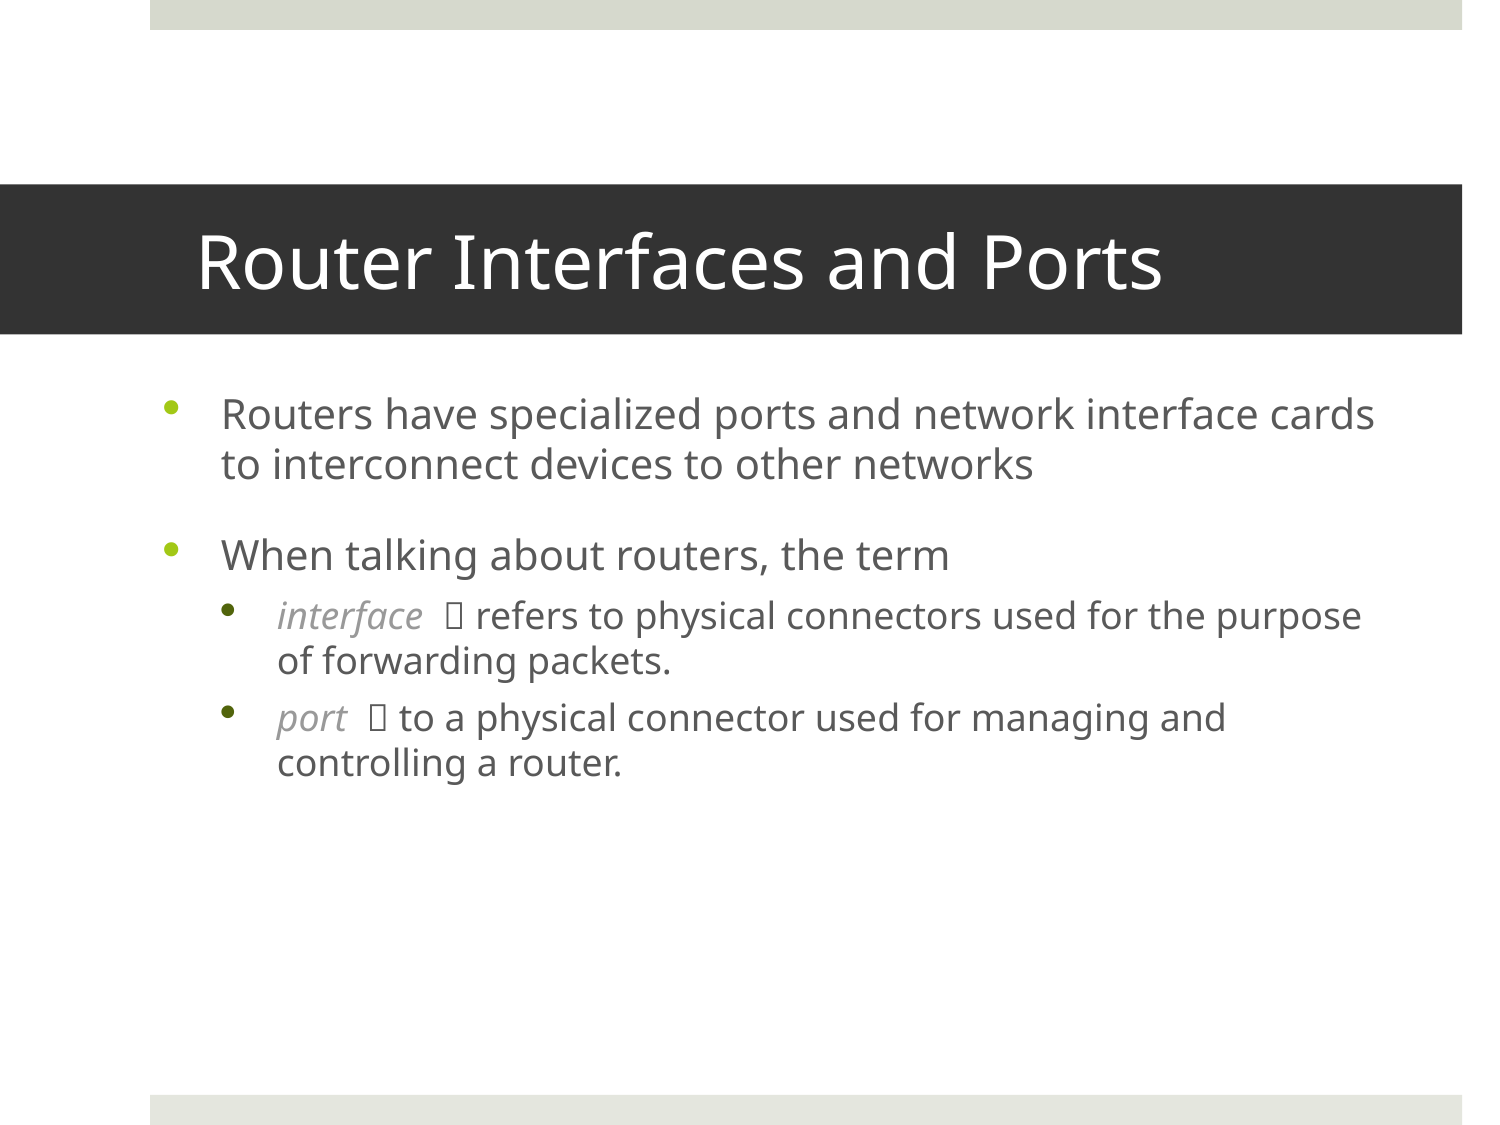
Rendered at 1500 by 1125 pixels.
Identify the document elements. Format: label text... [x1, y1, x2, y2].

title Router Interfaces and Ports [0, 184, 1463, 335]
list Routers have specialized ports and network interface cards to interconnect devices to other networks When talking about routers, the term interface  refers to physical connectors used for the purpose of forwarding packets. port  to a physical connector used for managing and controlling a router. [149, 379, 1398, 983]
